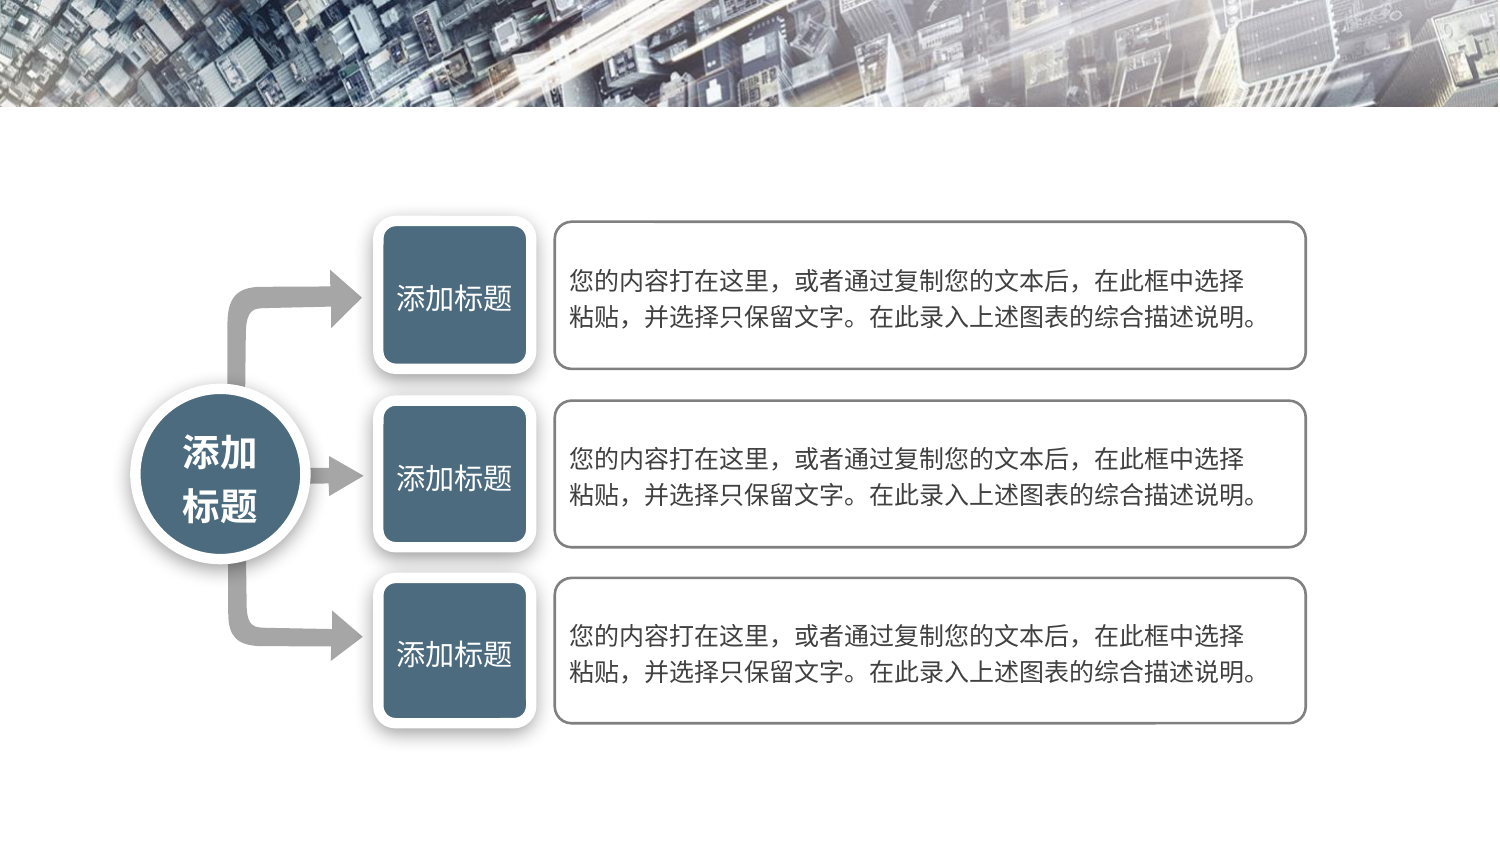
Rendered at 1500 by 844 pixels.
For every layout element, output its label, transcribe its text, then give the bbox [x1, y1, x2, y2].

text_box [318, 456, 364, 497]
picture [0, 0, 1498, 107]
text_box [227, 269, 362, 385]
text_box [228, 575, 363, 662]
text_box 您的内容打在这里，或者通过复制您的文本后，在此框中选择 粘贴，并选择只保留文字。在此录入上述图表的综合描述说明。 [554, 577, 1306, 724]
text_box 您的内容打在这里，或者通过复制您的文本后，在此框中选择 粘贴，并选择只保留文字。在此录入上述图表的综合描述说明。 [554, 400, 1306, 548]
text_box 添加标题 [378, 577, 532, 724]
text_box 您的内容打在这里，或者通过复制您的文本后，在此框中选择 粘贴，并选择只保留文字。在此录入上述图表的综合描述说明。 [554, 221, 1306, 369]
text_box 添加标题 [378, 220, 532, 369]
text_box 添加标题 [378, 400, 532, 548]
text_box 添加标题 [135, 388, 306, 560]
